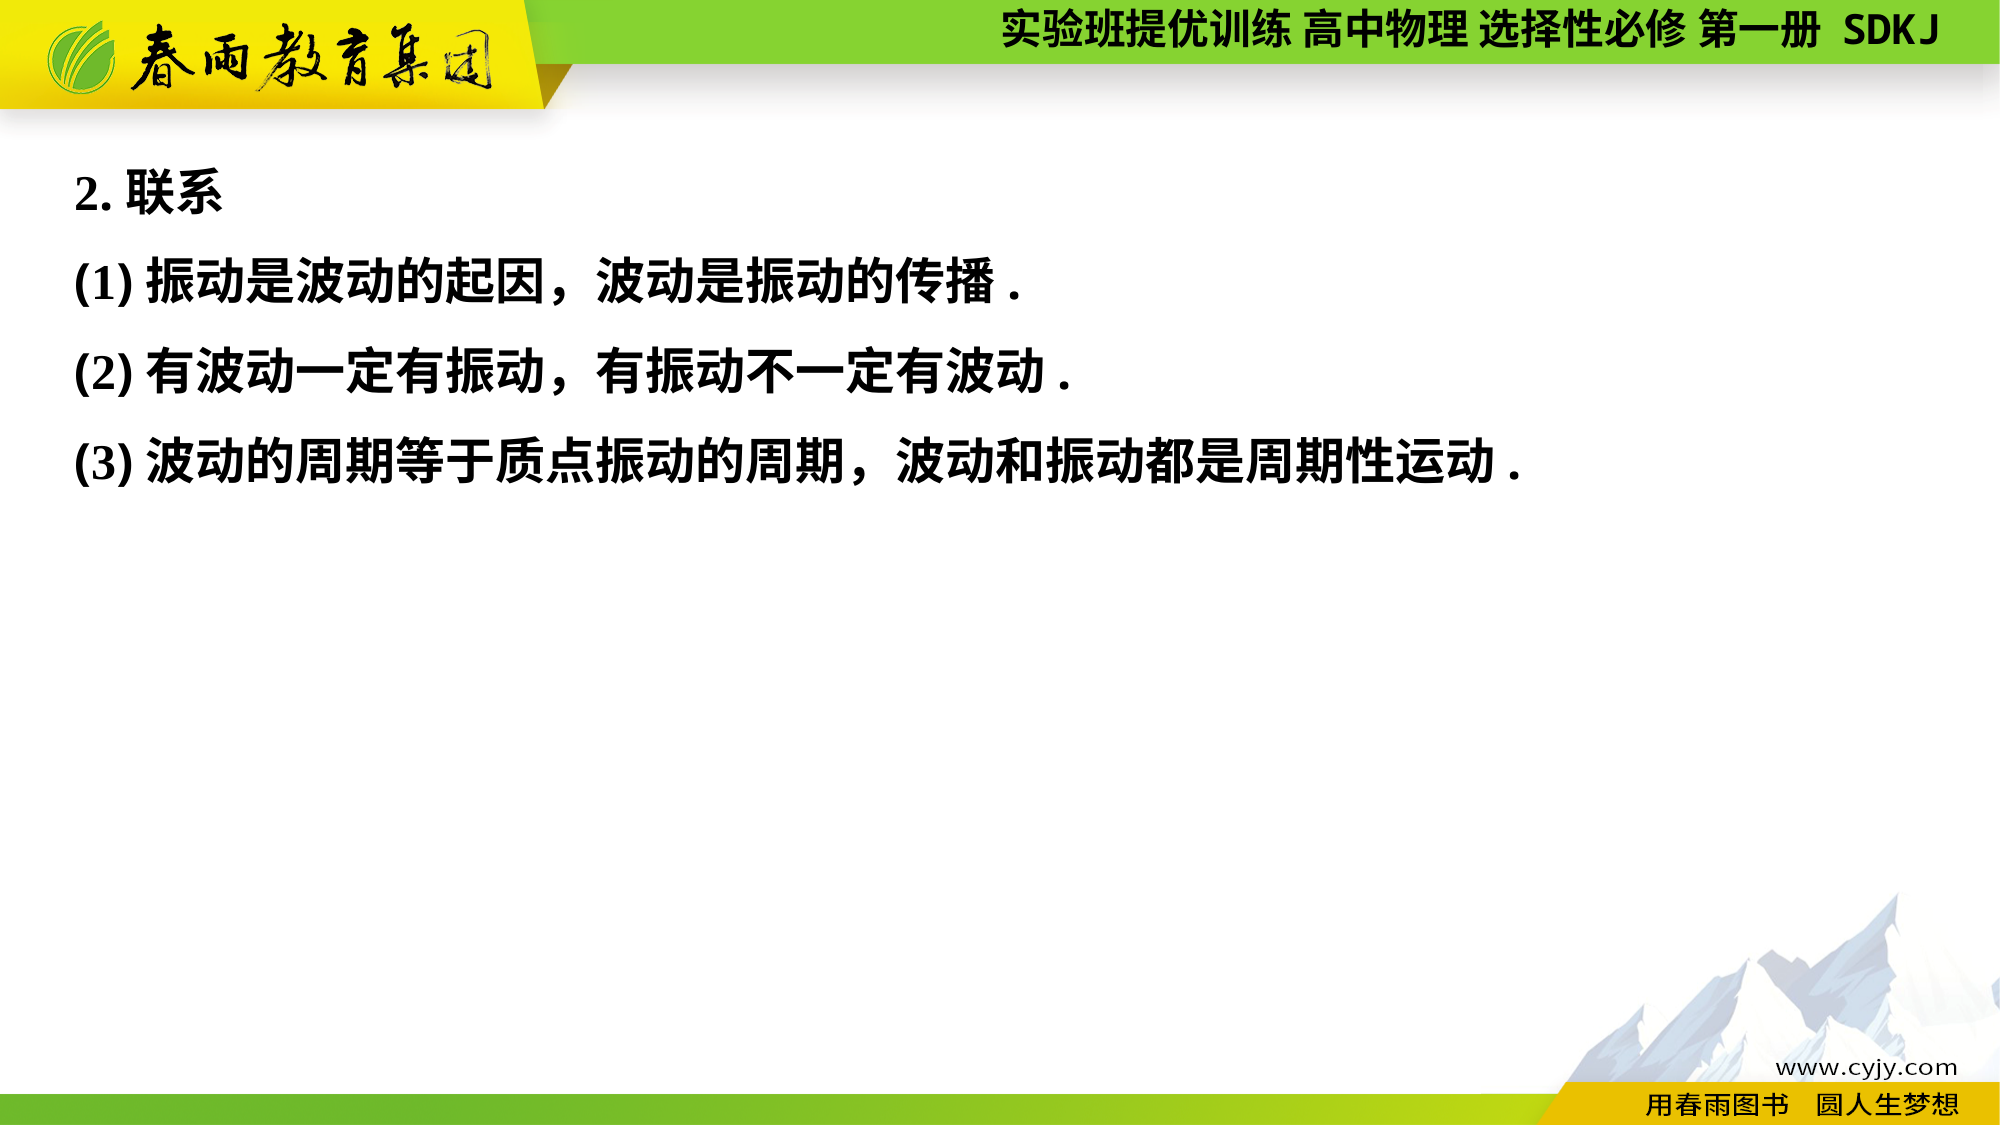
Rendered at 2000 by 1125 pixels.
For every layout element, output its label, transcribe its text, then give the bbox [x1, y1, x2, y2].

picture [0, 0, 2000, 1125]
list 2.联系 (1)振动是波动的起因，波动是振动的传播. (2)有波动一定有振动，有振动不一定有波动. (3)波动的周期等于质点振动的周期，波动和振动都是周期性运动. [59, 122, 1944, 490]
